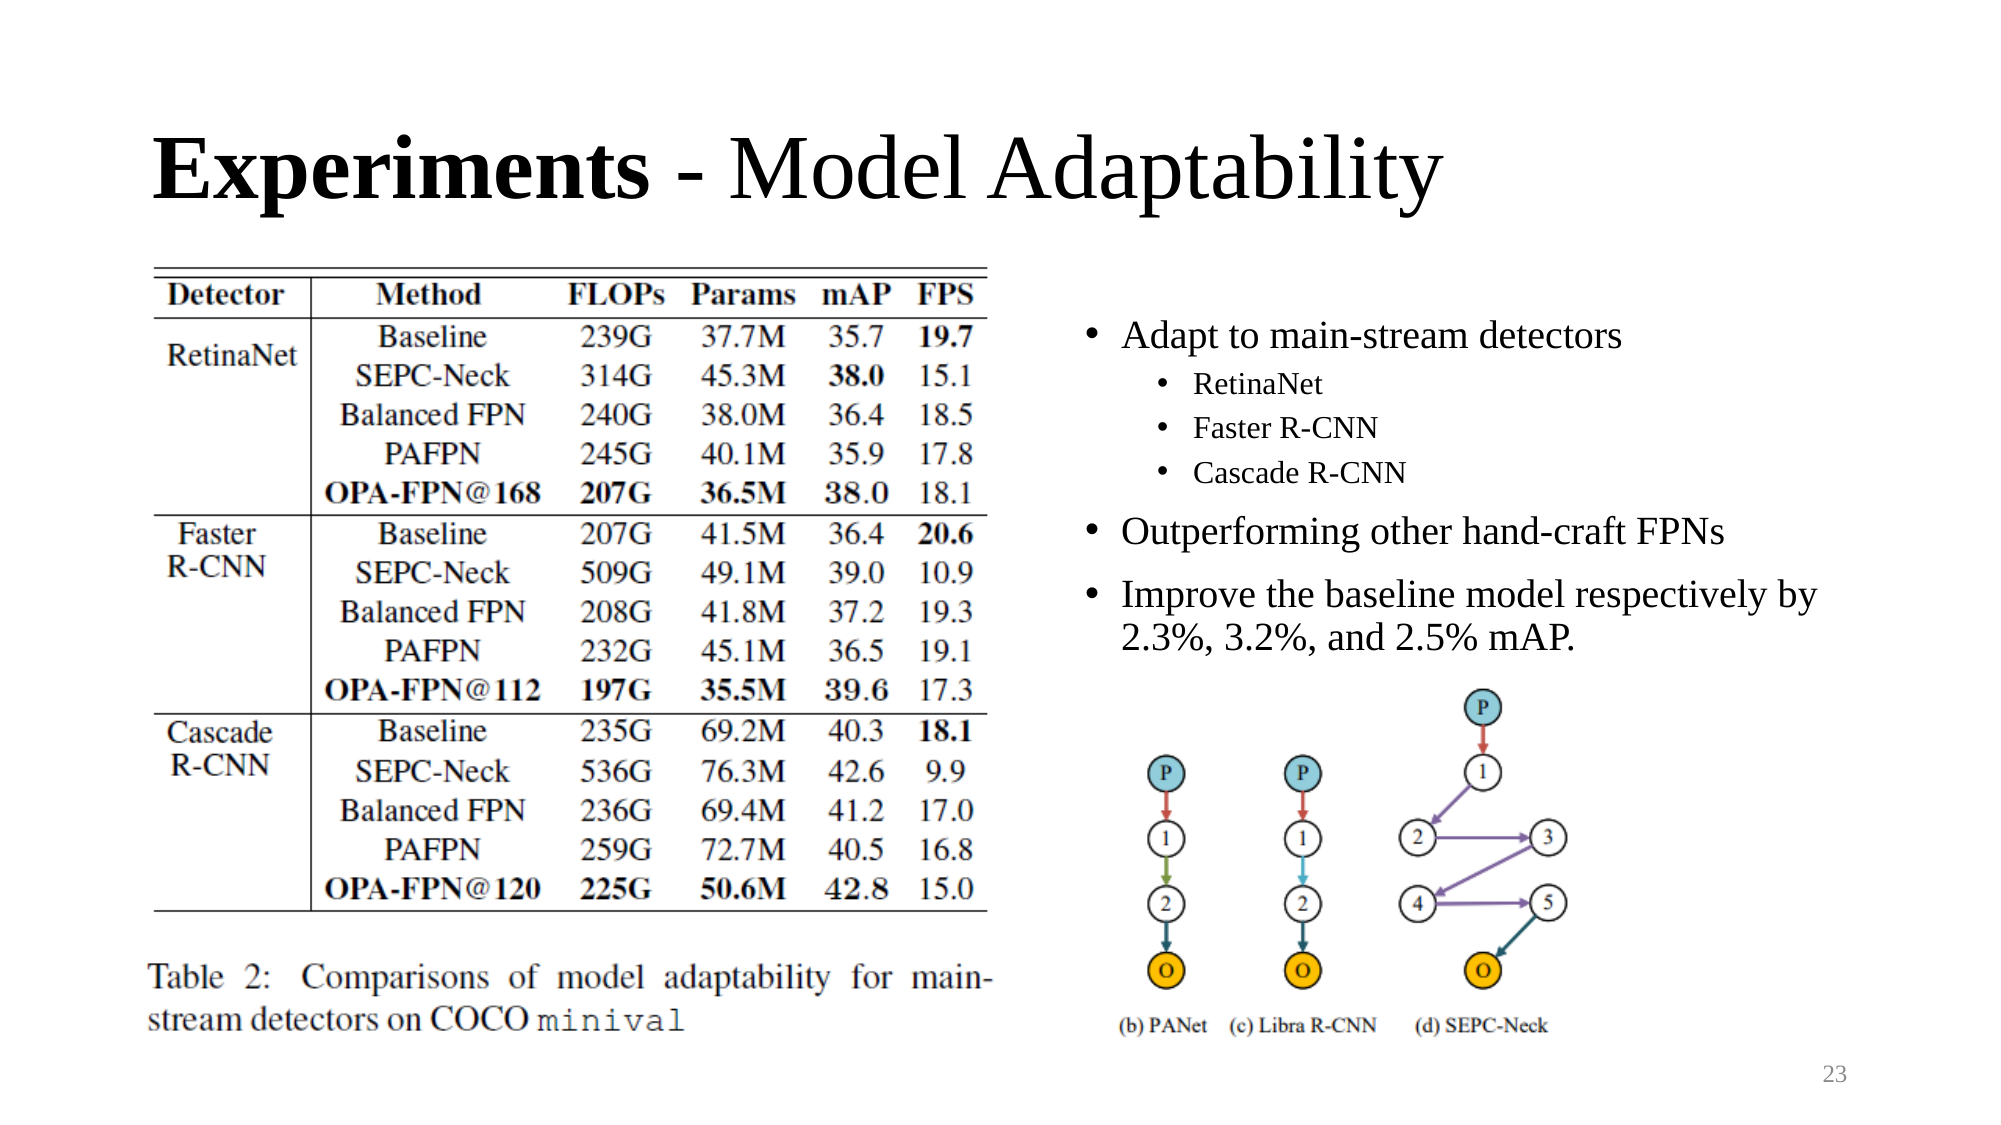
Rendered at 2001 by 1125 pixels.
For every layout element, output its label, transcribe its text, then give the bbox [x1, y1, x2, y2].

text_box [137, 255, 1011, 1042]
title Experiments - Model Adaptability [137, 59, 1863, 278]
text_box Adapt to main-stream detectors RetinaNet Faster R-CNN Cascade R-CNN Outperforming other hand-craft FPNs Improve the baseline model respectively by 2.3%, 3.2%, and 2.5% mAP. [1070, 306, 1863, 668]
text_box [1102, 679, 1585, 1042]
slide_number 23 [1412, 1042, 1863, 1103]
